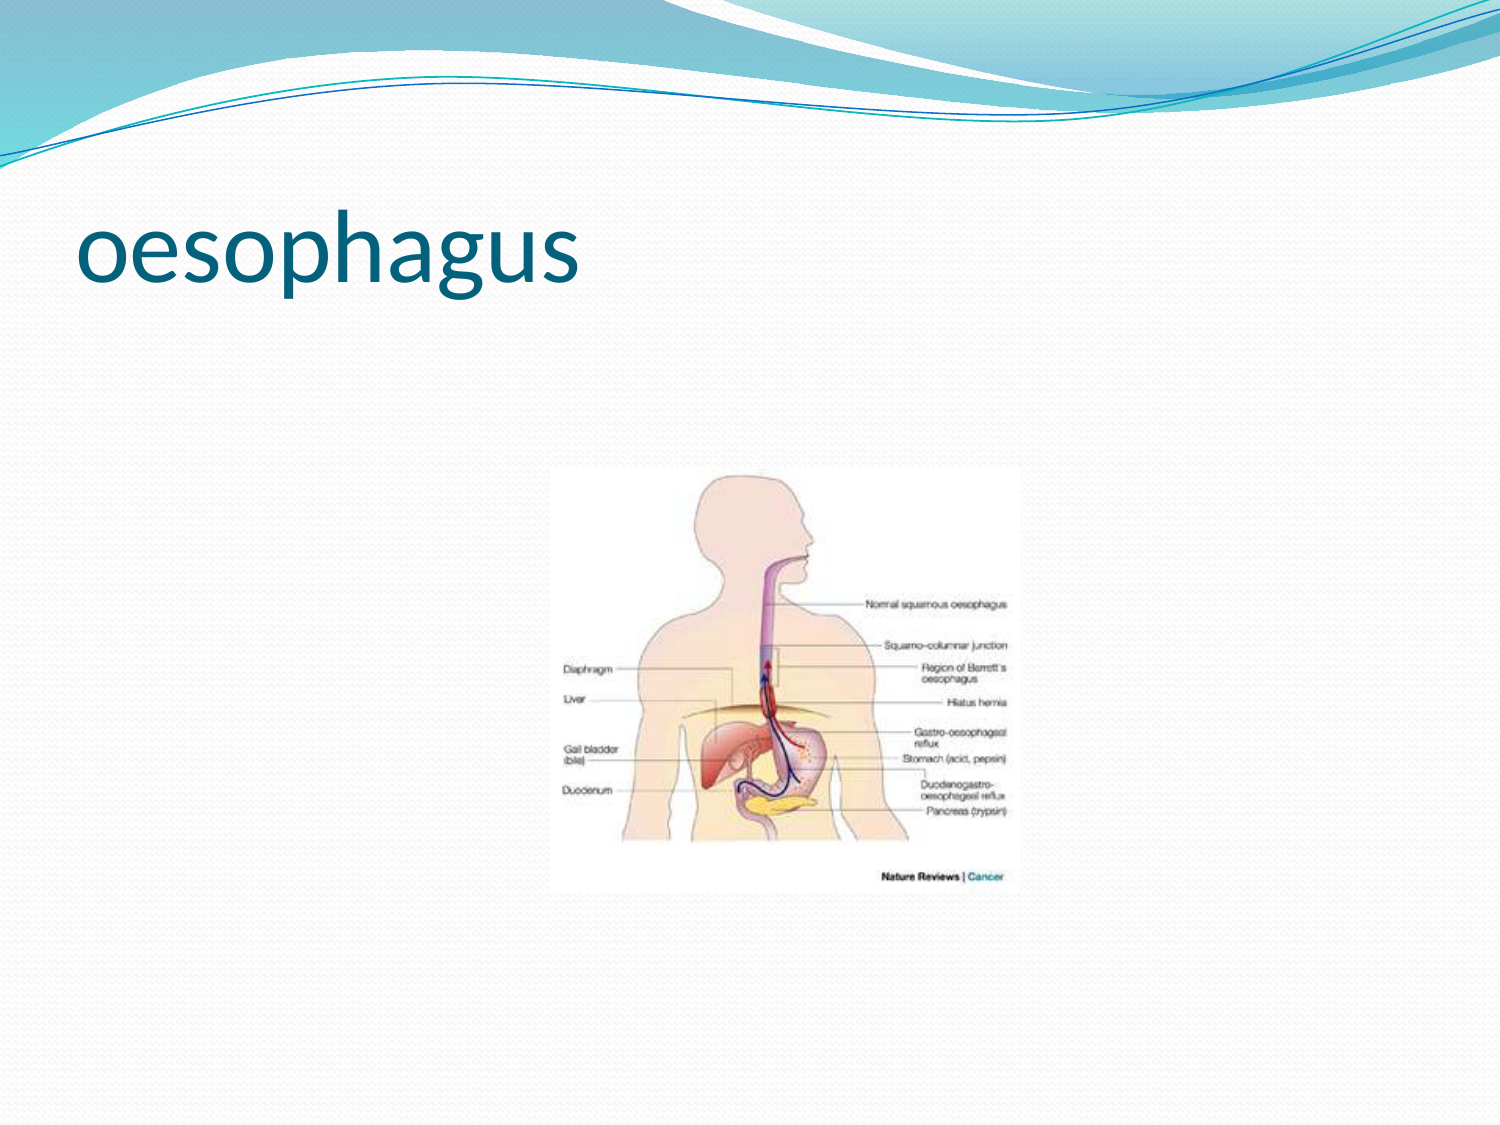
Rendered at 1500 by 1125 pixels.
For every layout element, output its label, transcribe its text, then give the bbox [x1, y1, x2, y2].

picture [550, 468, 1020, 893]
title oesophagus [75, 115, 1425, 303]
